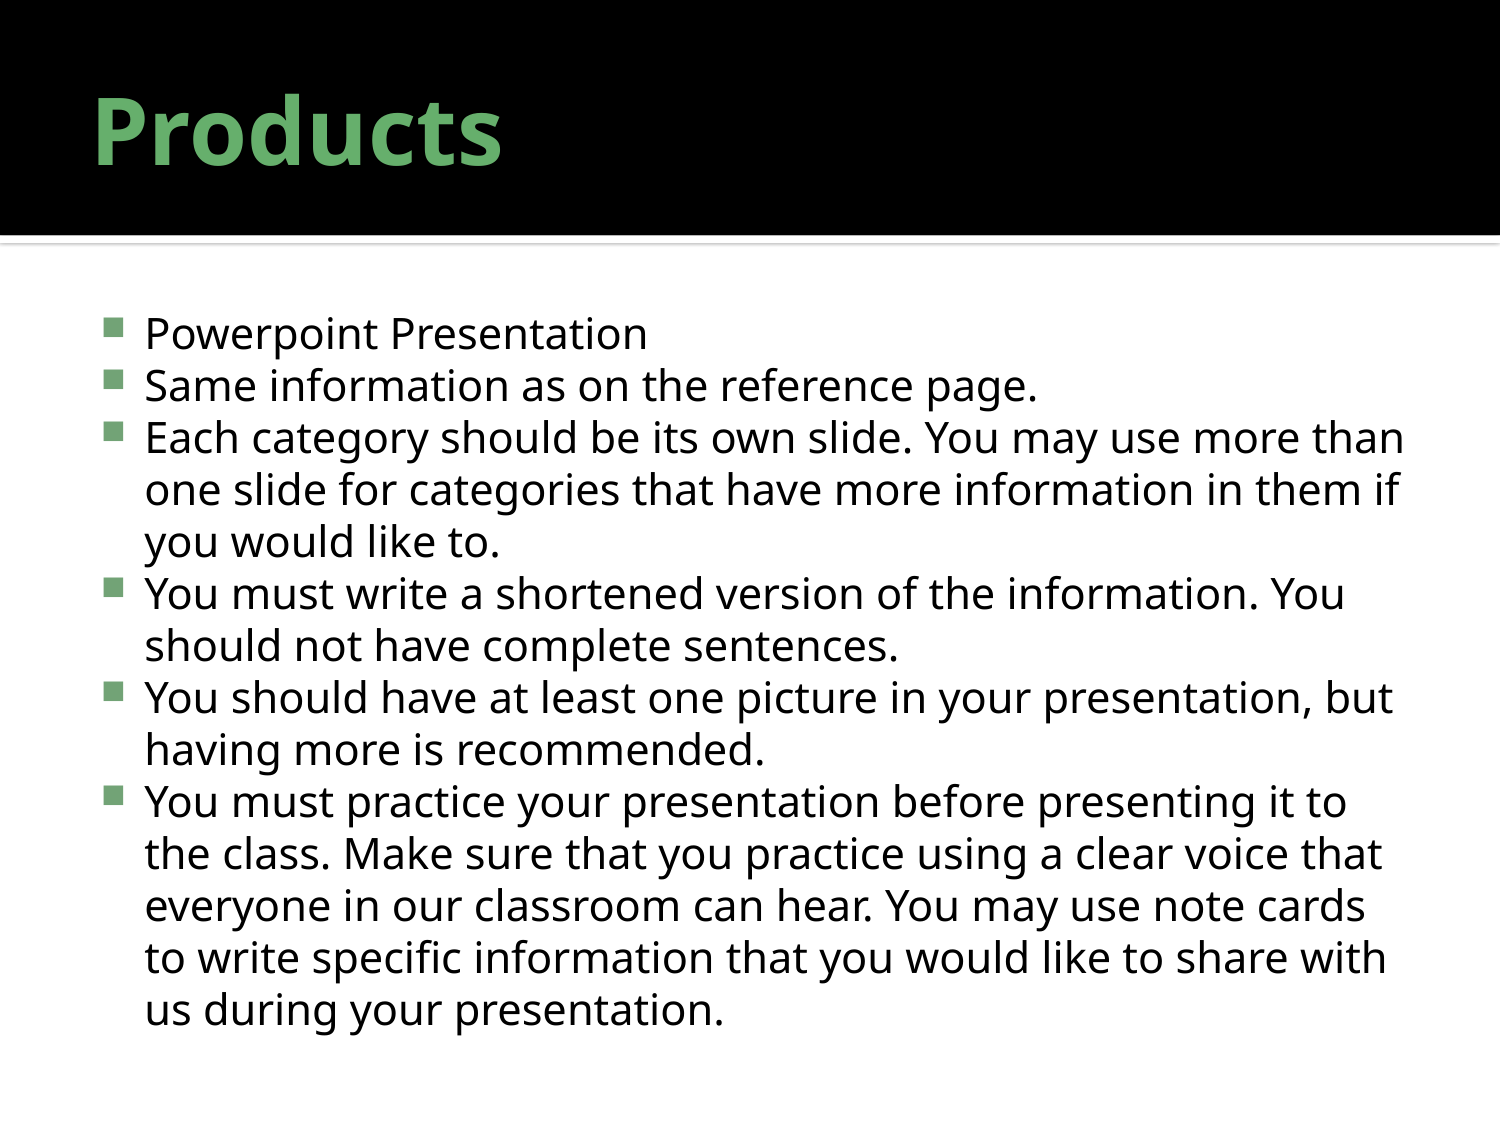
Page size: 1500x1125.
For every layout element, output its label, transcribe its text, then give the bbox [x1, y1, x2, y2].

title Products [75, 25, 1425, 231]
list Powerpoint Presentation Same information as on the reference page. Each category should be its own slide. You may use more than one slide for categories that have more information in them if you would like to. You must write a shortened version of the information. You should not have complete sentences. You should have at least one picture in your presentation, but having more is recommended. You must practice your presentation before presenting it to the class. Make sure that you practice using a clear voice that everyone in our classroom can hear. You may use note cards to write specific information that you would like to share with us during your presentation. [75, 291, 1425, 1050]
